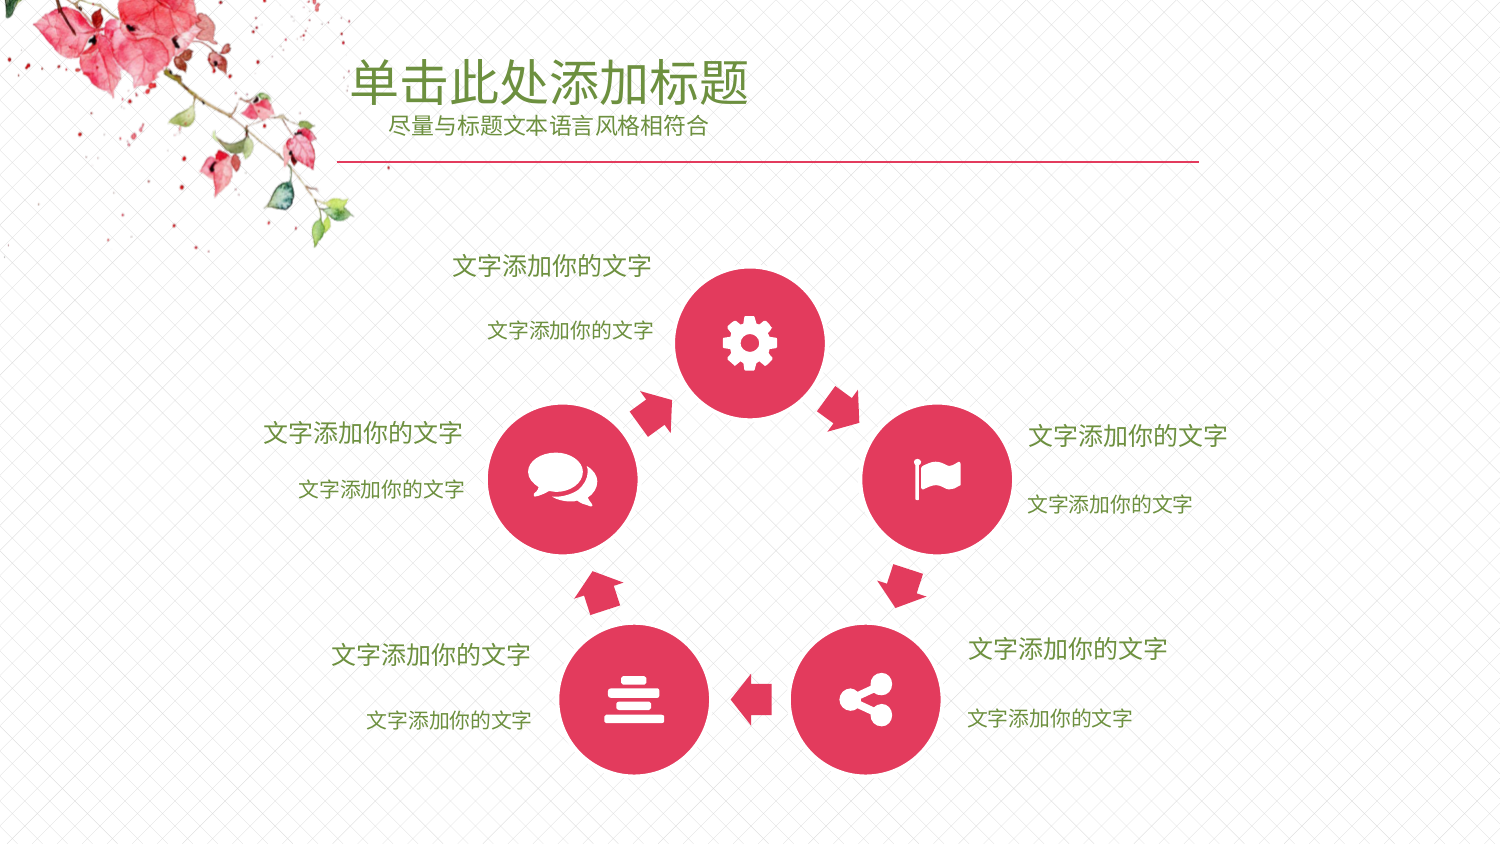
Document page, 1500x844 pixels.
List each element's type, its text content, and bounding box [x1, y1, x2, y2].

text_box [1027, 420, 1348, 518]
text_box [552, 466, 598, 507]
text_box [921, 461, 961, 490]
text_box [604, 714, 665, 724]
text_box [670, 264, 830, 423]
text_box [722, 316, 778, 371]
text_box [913, 458, 922, 501]
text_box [333, 249, 654, 343]
text_box [730, 673, 772, 726]
text_box 单击此处添加标题 尽量与标题文本语言风格相符合 [398, 43, 798, 147]
text_box [858, 400, 1017, 559]
text_box [528, 452, 583, 497]
text_box [816, 386, 860, 432]
text_box [574, 571, 624, 616]
text_box [786, 620, 945, 779]
text_box [607, 688, 660, 698]
text_box [483, 400, 642, 559]
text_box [212, 639, 533, 733]
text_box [966, 632, 1287, 732]
text_box [555, 620, 714, 779]
picture [0, 0, 394, 284]
text_box [621, 676, 647, 685]
text_box [629, 391, 673, 437]
text_box [616, 701, 652, 711]
text_box [877, 564, 927, 609]
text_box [144, 417, 465, 502]
text_box [839, 672, 893, 727]
